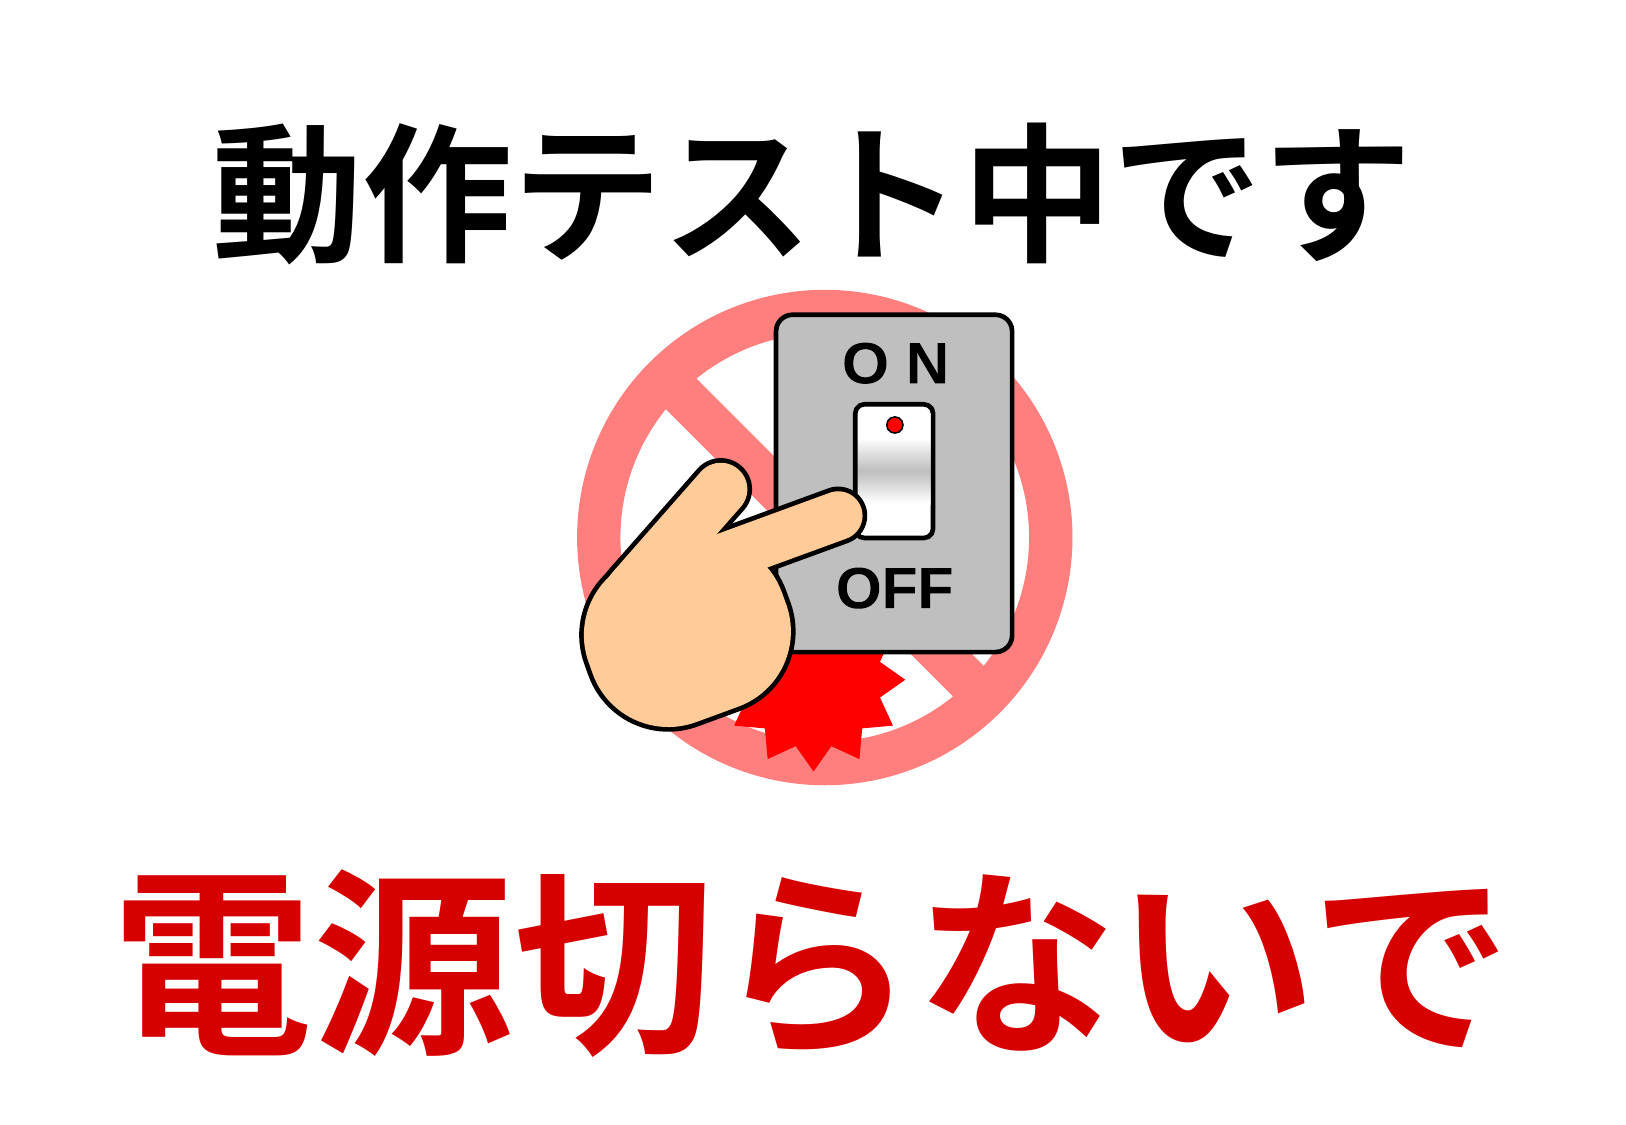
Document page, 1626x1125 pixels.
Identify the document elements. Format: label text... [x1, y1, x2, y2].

text_box 動作テスト中です [0, 92, 1625, 288]
text_box 電源切らないで [0, 830, 1625, 1086]
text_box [575, 289, 1073, 786]
